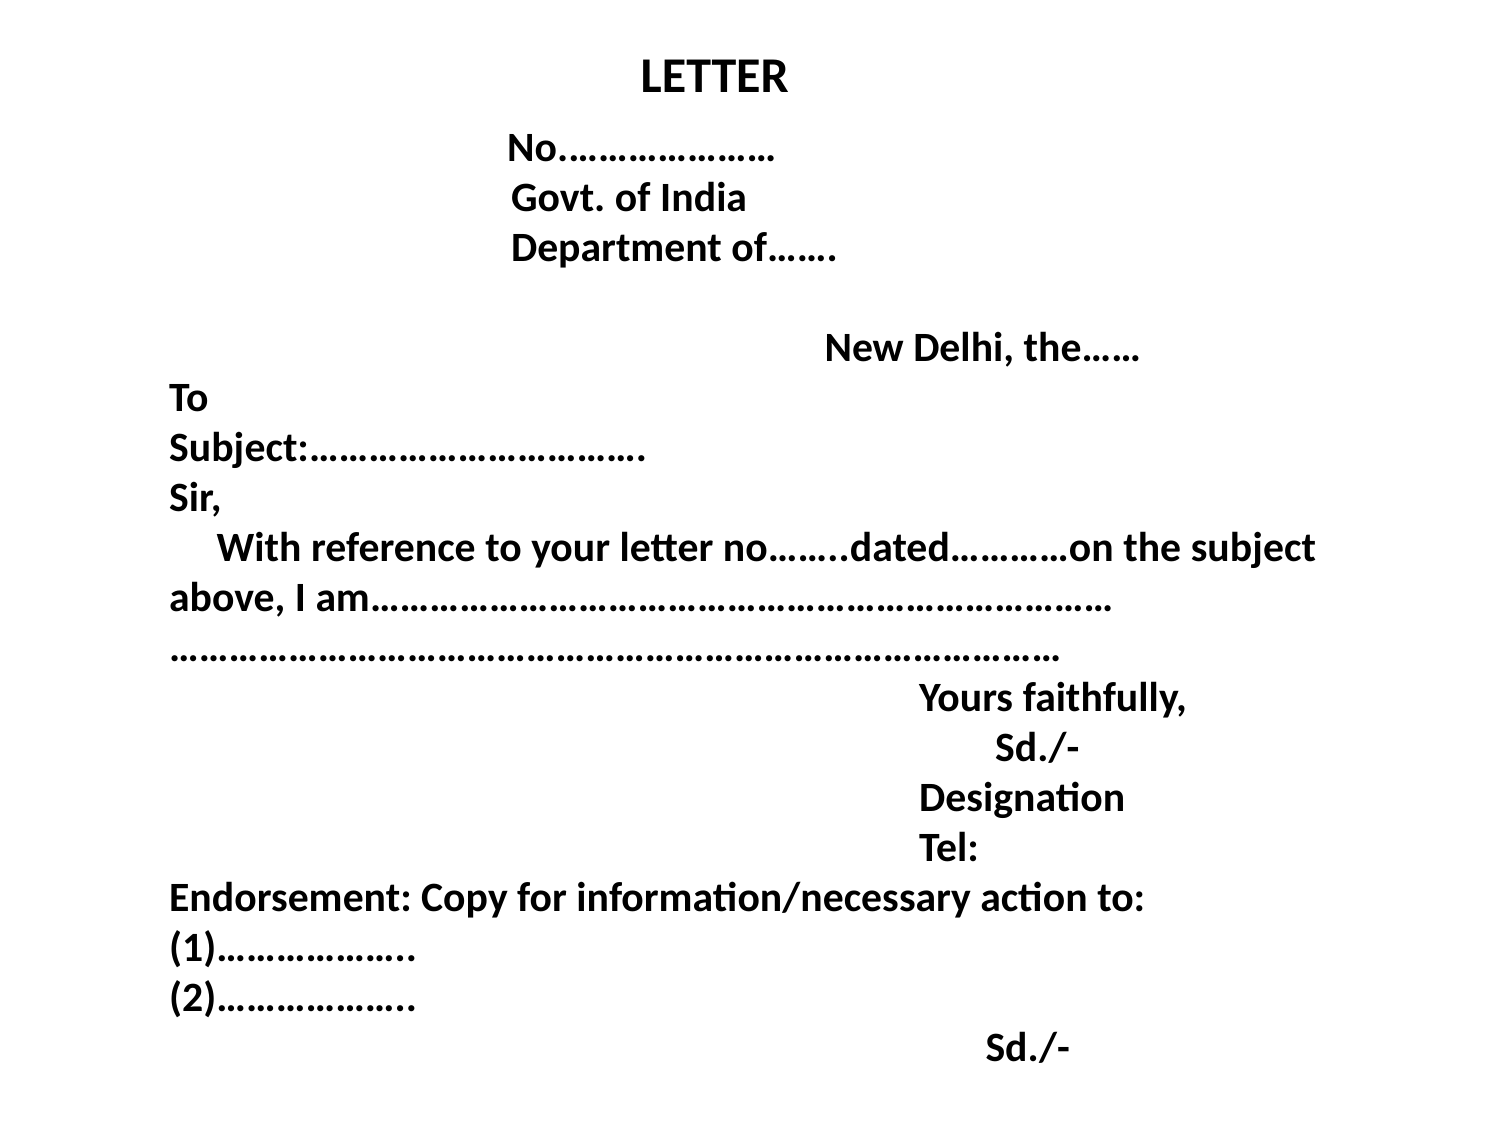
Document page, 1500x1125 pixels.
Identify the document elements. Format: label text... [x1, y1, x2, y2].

text_box LETTER [625, 0, 805, 112]
text_box No.………………… Govt. of India Department of……. New Delhi, the…… To Subject:……………………………. Sir, With reference to your letter no……..dated…………on the subject above, I am………………………………………………………………… ……………………………………………………………………………… Yours faithfully, Sd./- Designation Tel: Endorsement: Copy for information/necessary action to: (1)……………….. (2)……………….. Sd./- [154, 112, 1342, 1125]
